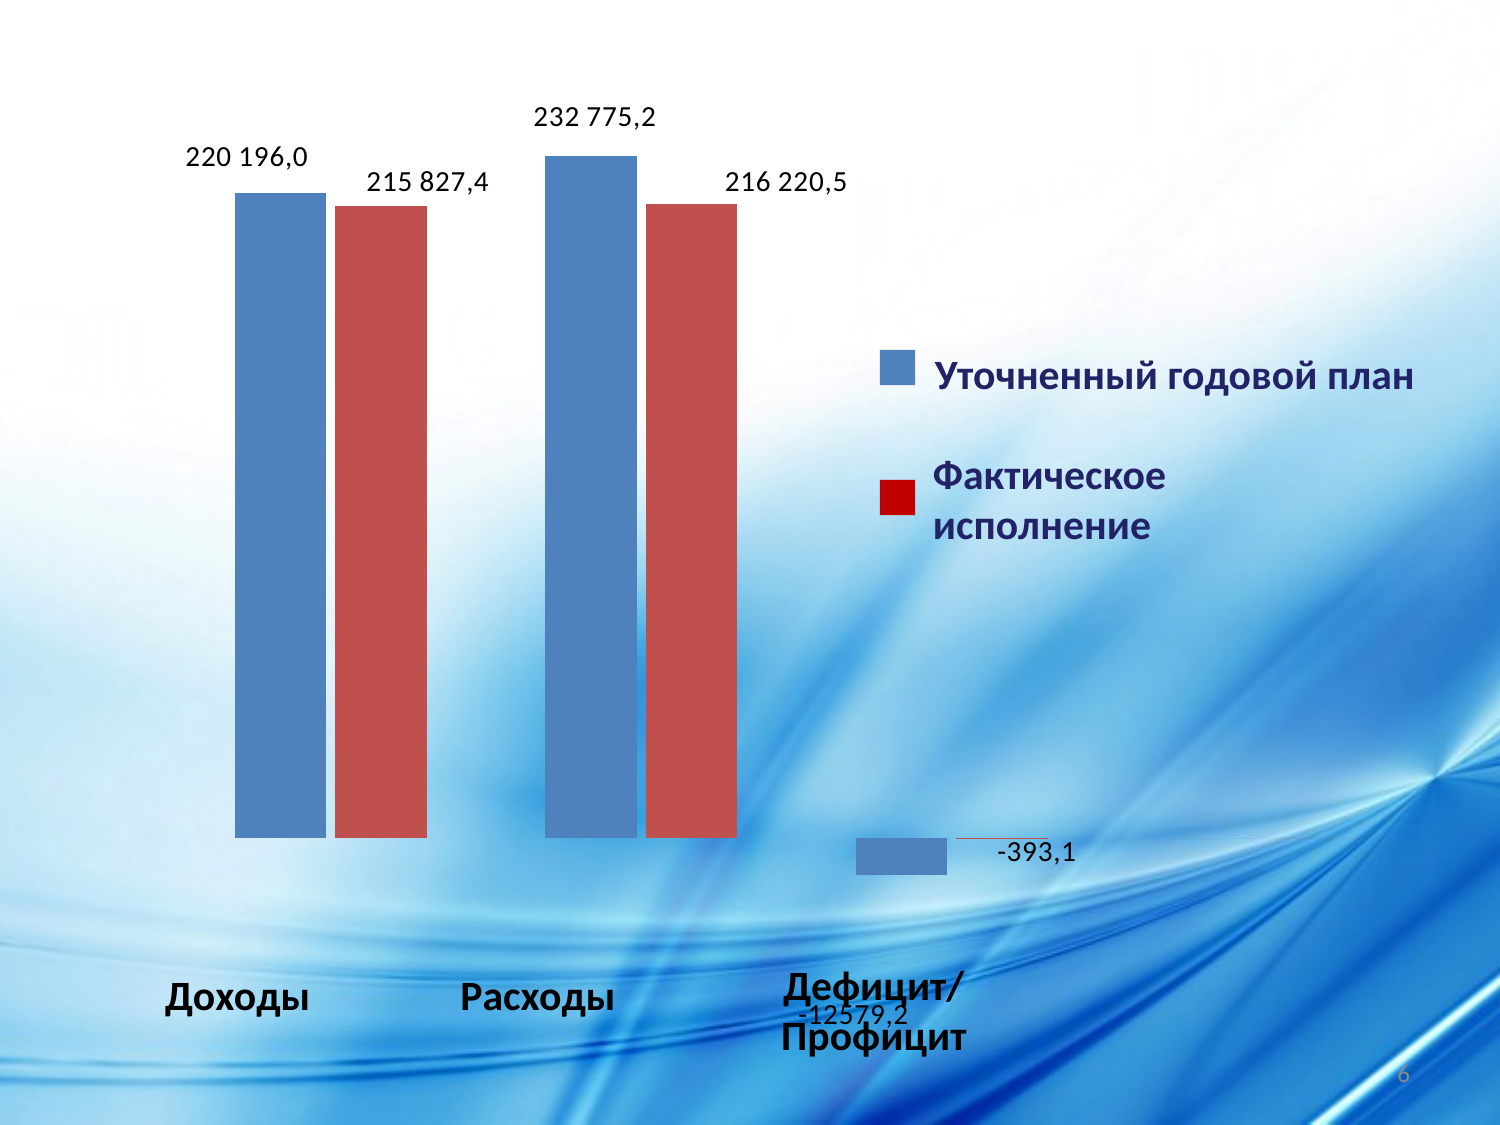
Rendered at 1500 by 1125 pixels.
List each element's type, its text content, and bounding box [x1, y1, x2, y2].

chart [148, 101, 1437, 1083]
text_box Уточненный годовой план [1440, 326, 1449, 421]
picture [0, 0, 1500, 1125]
slide_number 6 [1074, 1091, 1425, 1103]
